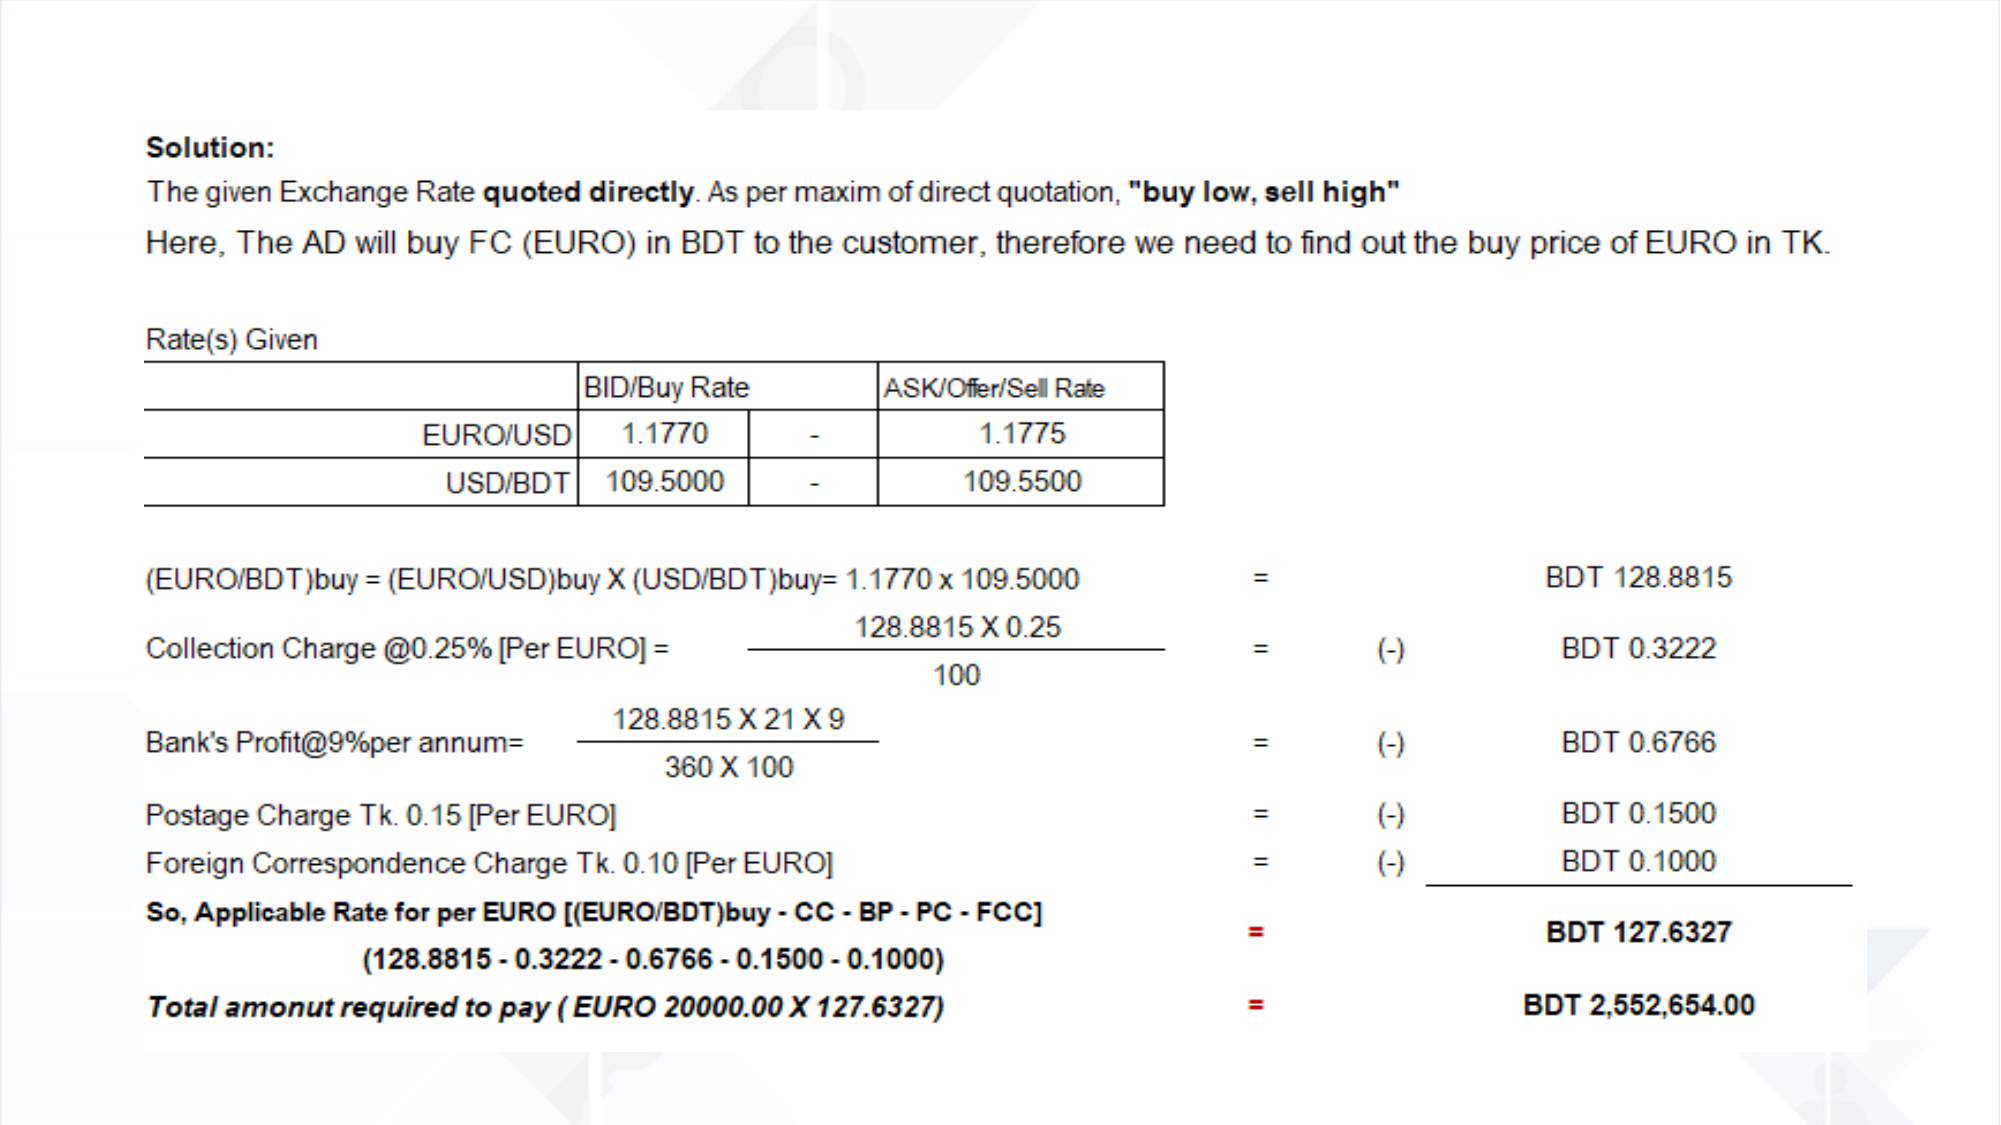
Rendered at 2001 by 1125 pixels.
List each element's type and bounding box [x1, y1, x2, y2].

picture [144, 110, 1867, 1052]
